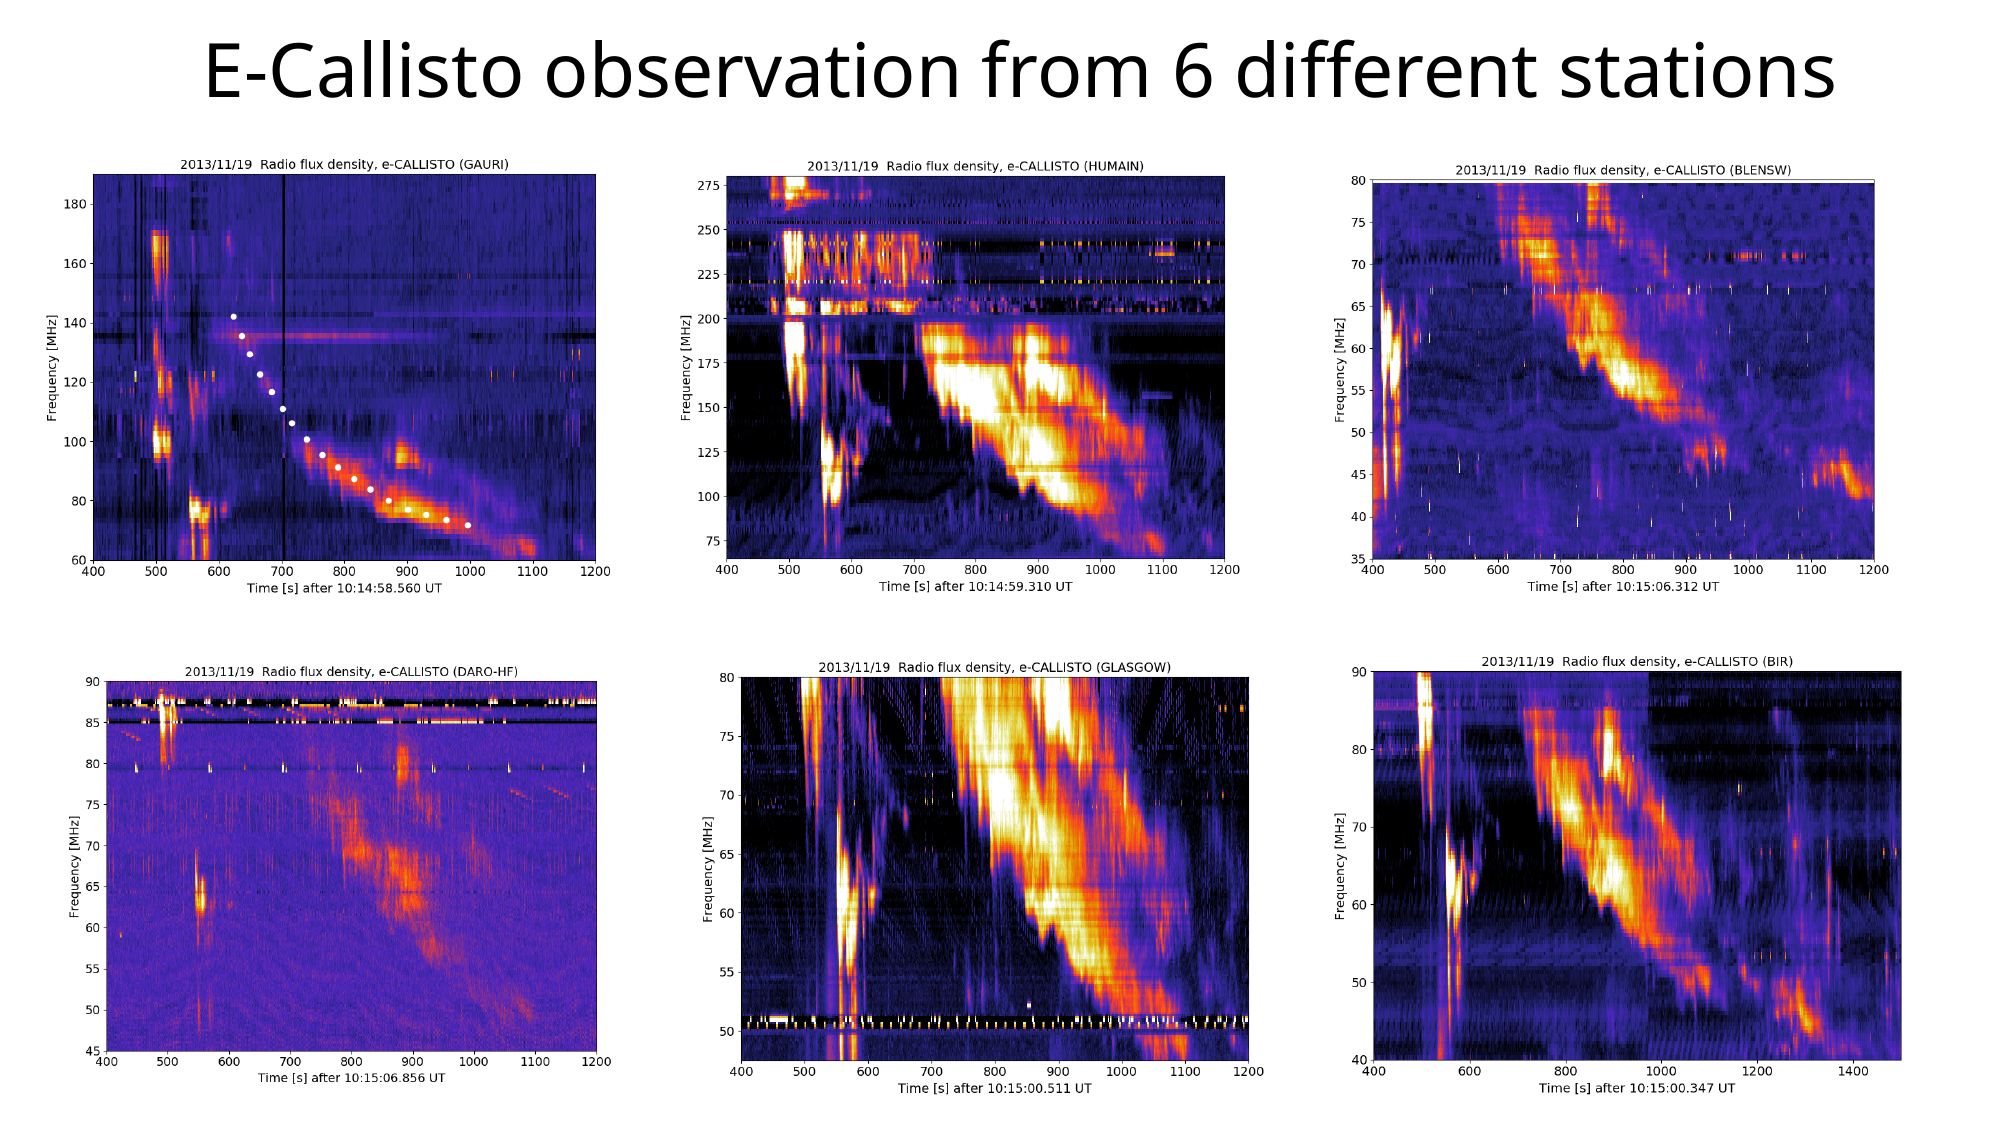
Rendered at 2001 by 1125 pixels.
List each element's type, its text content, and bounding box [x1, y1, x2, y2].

title E-Callisto observation from 6 different stations [187, 0, 1913, 147]
picture [1325, 646, 1913, 1104]
picture [693, 652, 1274, 1104]
picture [1325, 155, 1899, 602]
picture [36, 149, 621, 604]
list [671, 151, 1249, 602]
picture [60, 657, 621, 1093]
